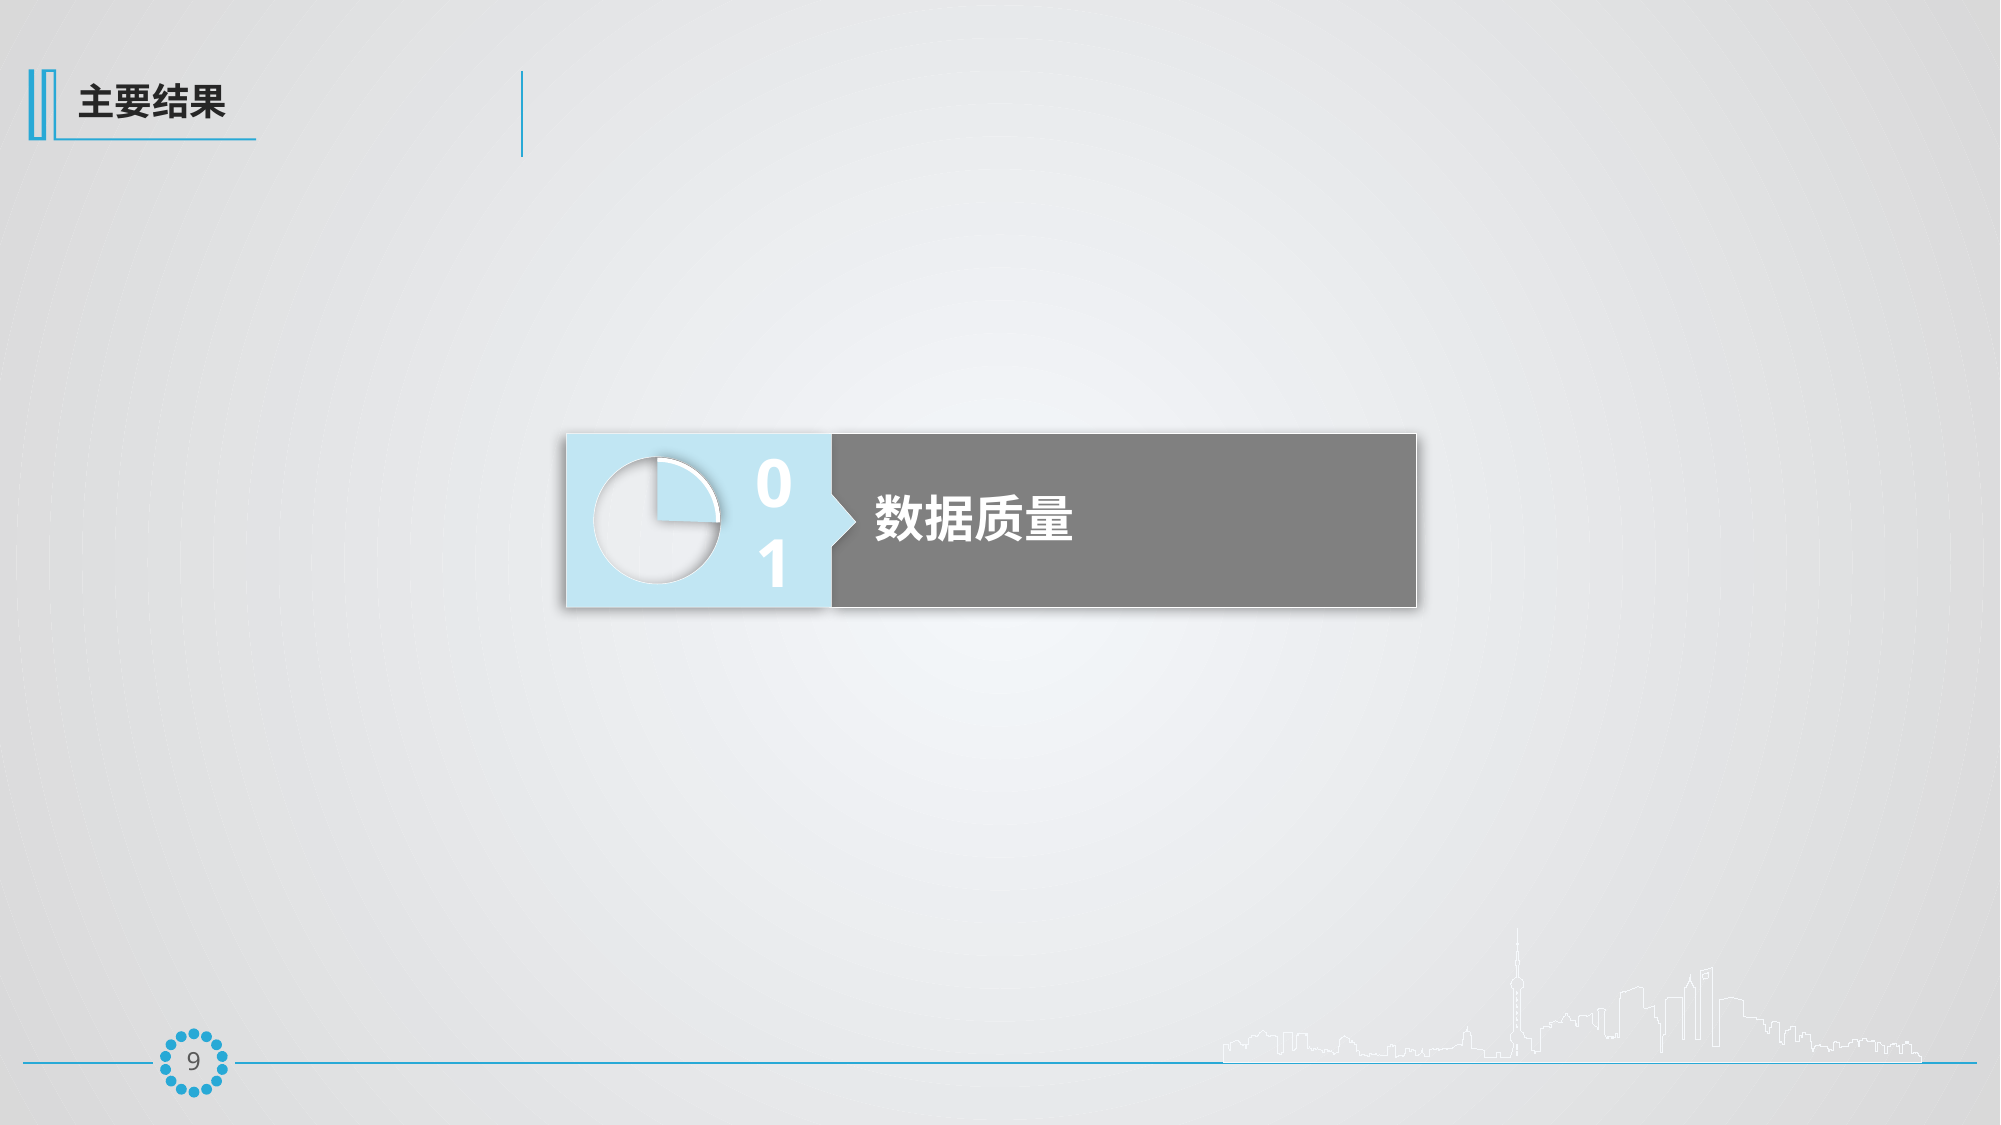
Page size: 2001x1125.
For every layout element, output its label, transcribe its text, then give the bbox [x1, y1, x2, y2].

text_box 主要结果 [62, 70, 252, 130]
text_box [565, 433, 1417, 608]
slide_number 8 [169, 1039, 218, 1086]
